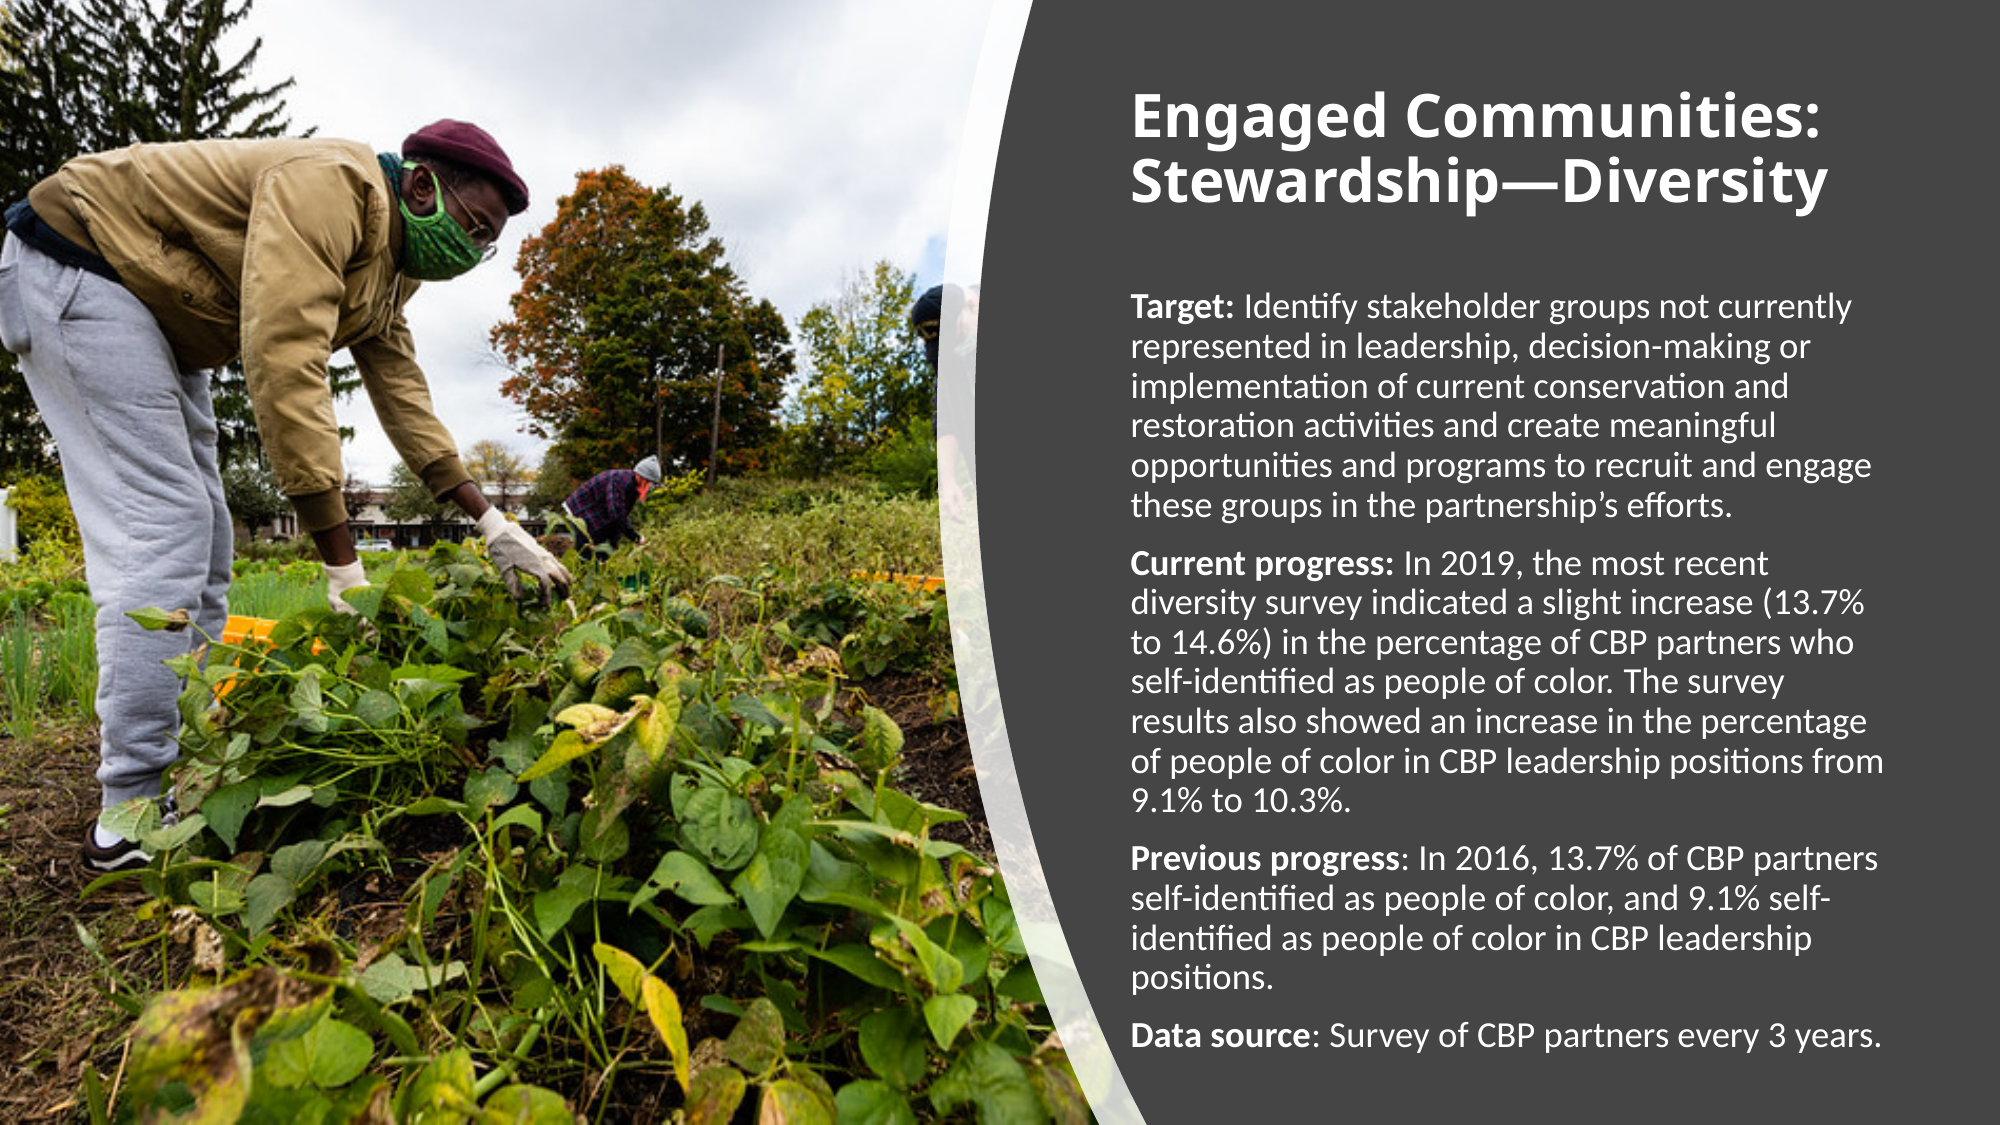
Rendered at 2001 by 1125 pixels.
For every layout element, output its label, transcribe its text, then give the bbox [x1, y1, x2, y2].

picture [0, 0, 1150, 1125]
title Engaged Communities: Stewardship—Diversity [1150, 42, 1907, 260]
text_box [1150, 0, 2000, 1125]
list Target: Identify stakeholder groups not currently represented in leadership, decision-making or implementation of current conservation and restoration activities and create meaningful opportunities and programs to recruit and engage these groups in the partnership’s efforts. Current progress: In 2019, the most recent diversity survey indicated a slight increase (13.7% to 14.6%) in the percentage of CBP partners who self-identified as people of color. The survey results also showed an increase in the percentage of people of color in CBP leadership positions from 9.1% to 10.3%. Previous progress: In 2016, 13.7% of CBP partners self-identified as people of color, and 9.1% self-identified as people of color in CBP leadership positions. Data source: Survey of CBP partners every 3 years. [1150, 279, 1907, 1103]
